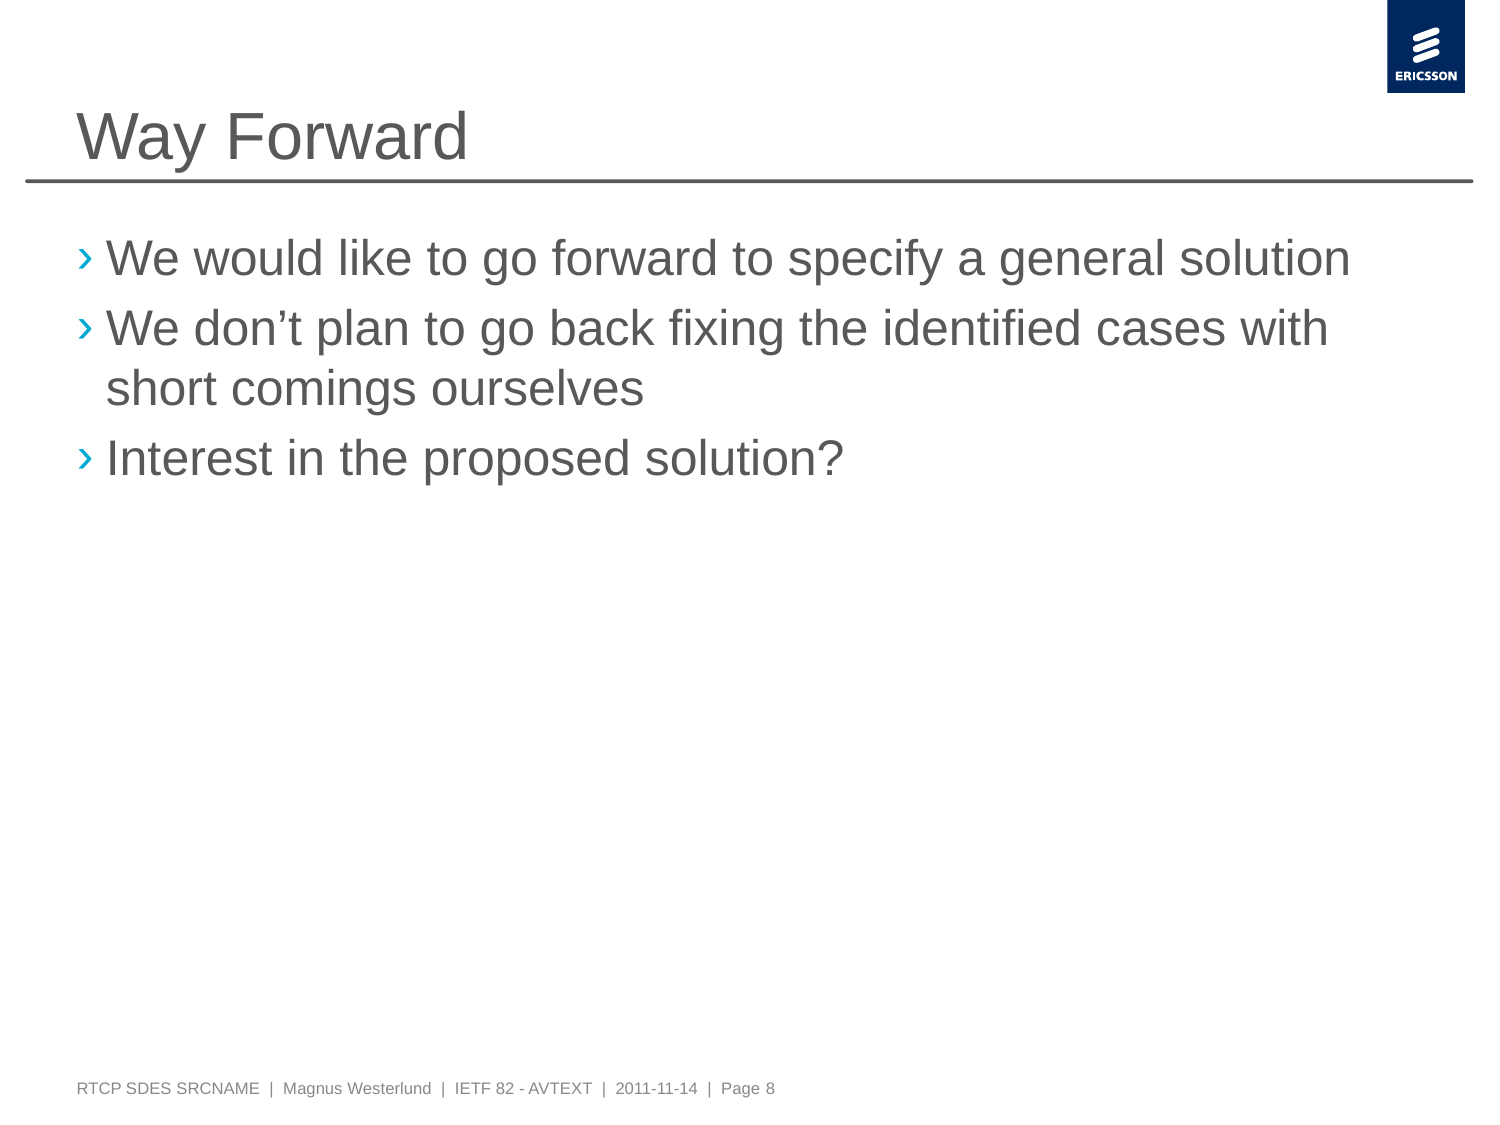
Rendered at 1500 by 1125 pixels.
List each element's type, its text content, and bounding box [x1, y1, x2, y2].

title Way Forward [64, 91, 1349, 173]
list We would like to go forward to specify a general solution We don’t plan to go back fixing the identified cases with short comings ourselves Interest in the proposed solution? [64, 225, 1436, 929]
